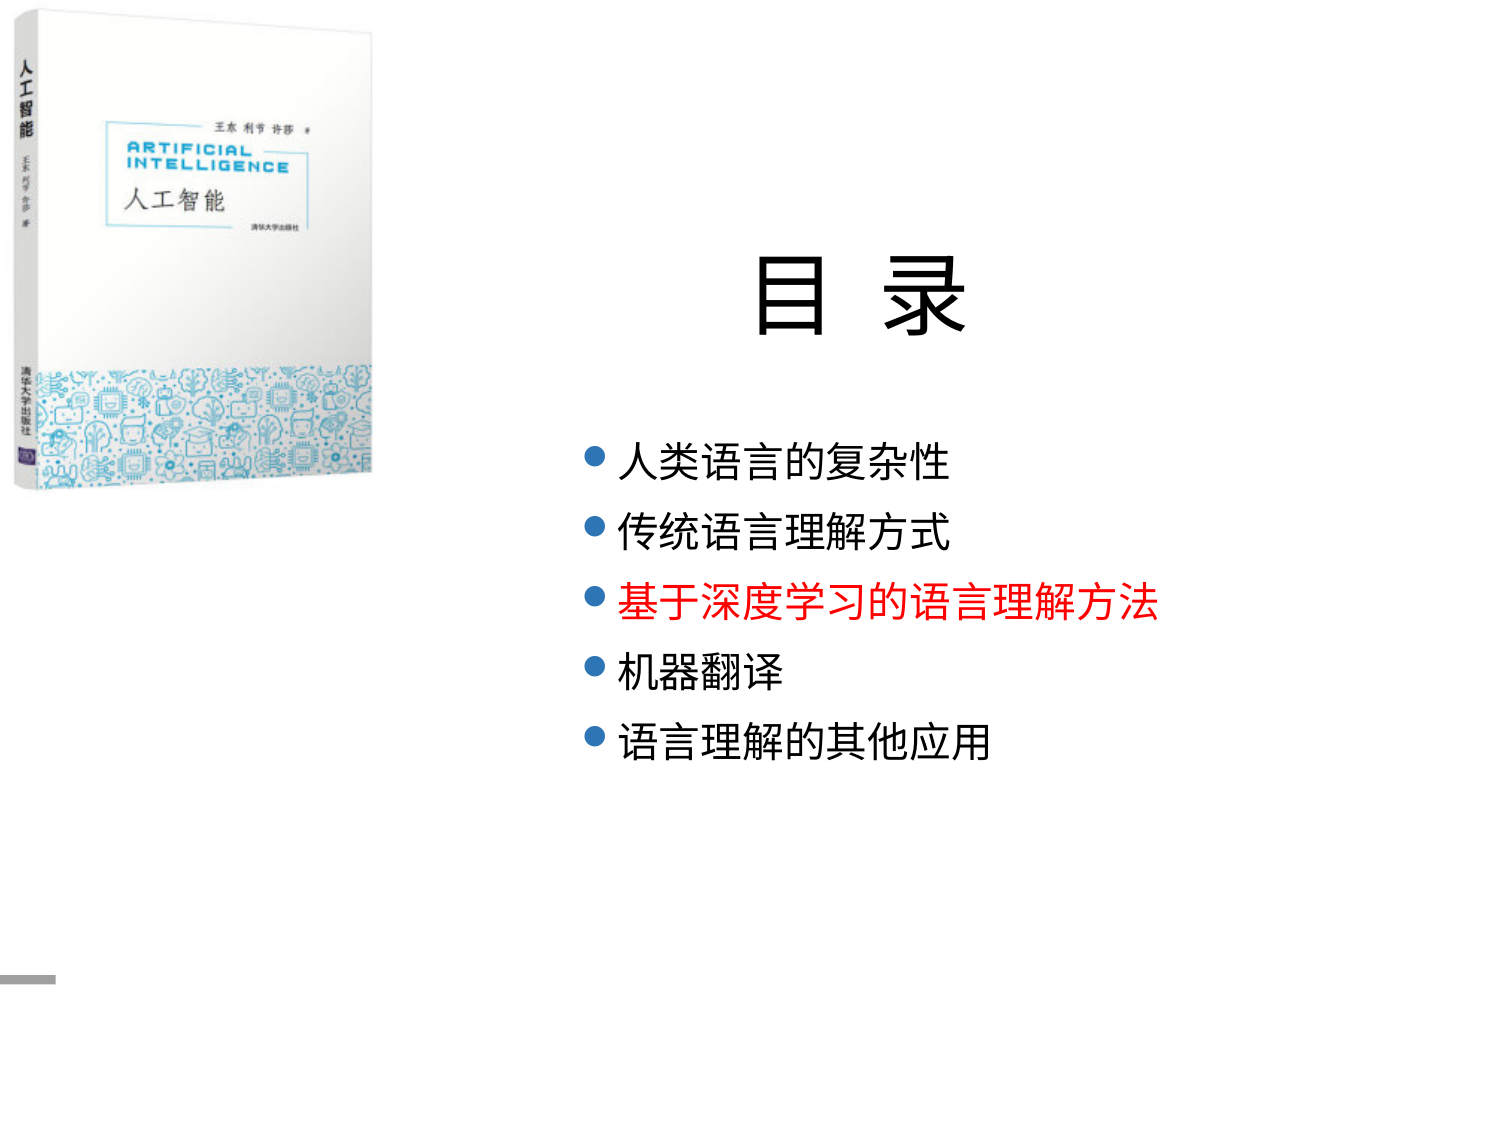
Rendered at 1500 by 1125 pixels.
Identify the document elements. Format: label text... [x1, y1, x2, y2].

text_box 人类语言的复杂性 传统语言理解方式 基于深度学习的语言理解方法 机器翻译 语言理解的其他应用 [570, 435, 1199, 934]
title 目 录 [730, 200, 1500, 399]
text_box [0, 974, 57, 985]
picture [0, 0, 441, 510]
